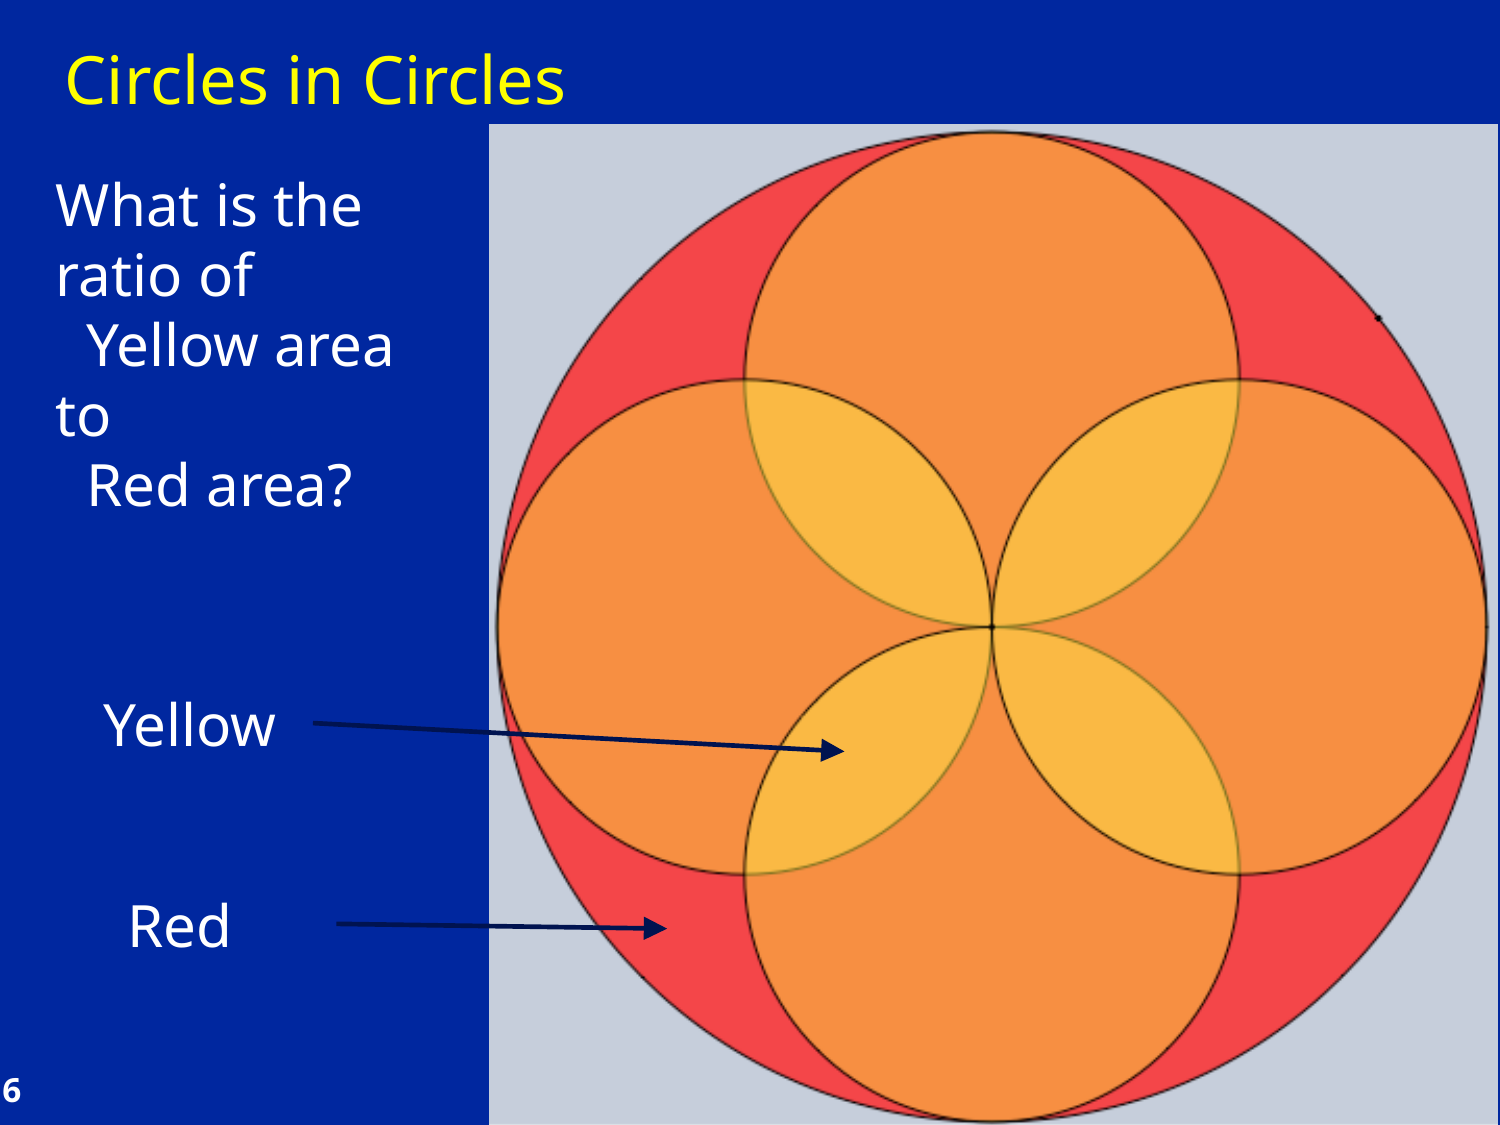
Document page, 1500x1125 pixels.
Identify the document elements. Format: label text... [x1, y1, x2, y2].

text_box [111, 881, 668, 968]
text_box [88, 680, 845, 767]
text_box What is the ratio of Yellow area to Red area? [41, 160, 455, 526]
title Circles in Circles [49, 24, 1326, 126]
picture [489, 123, 1499, 1125]
